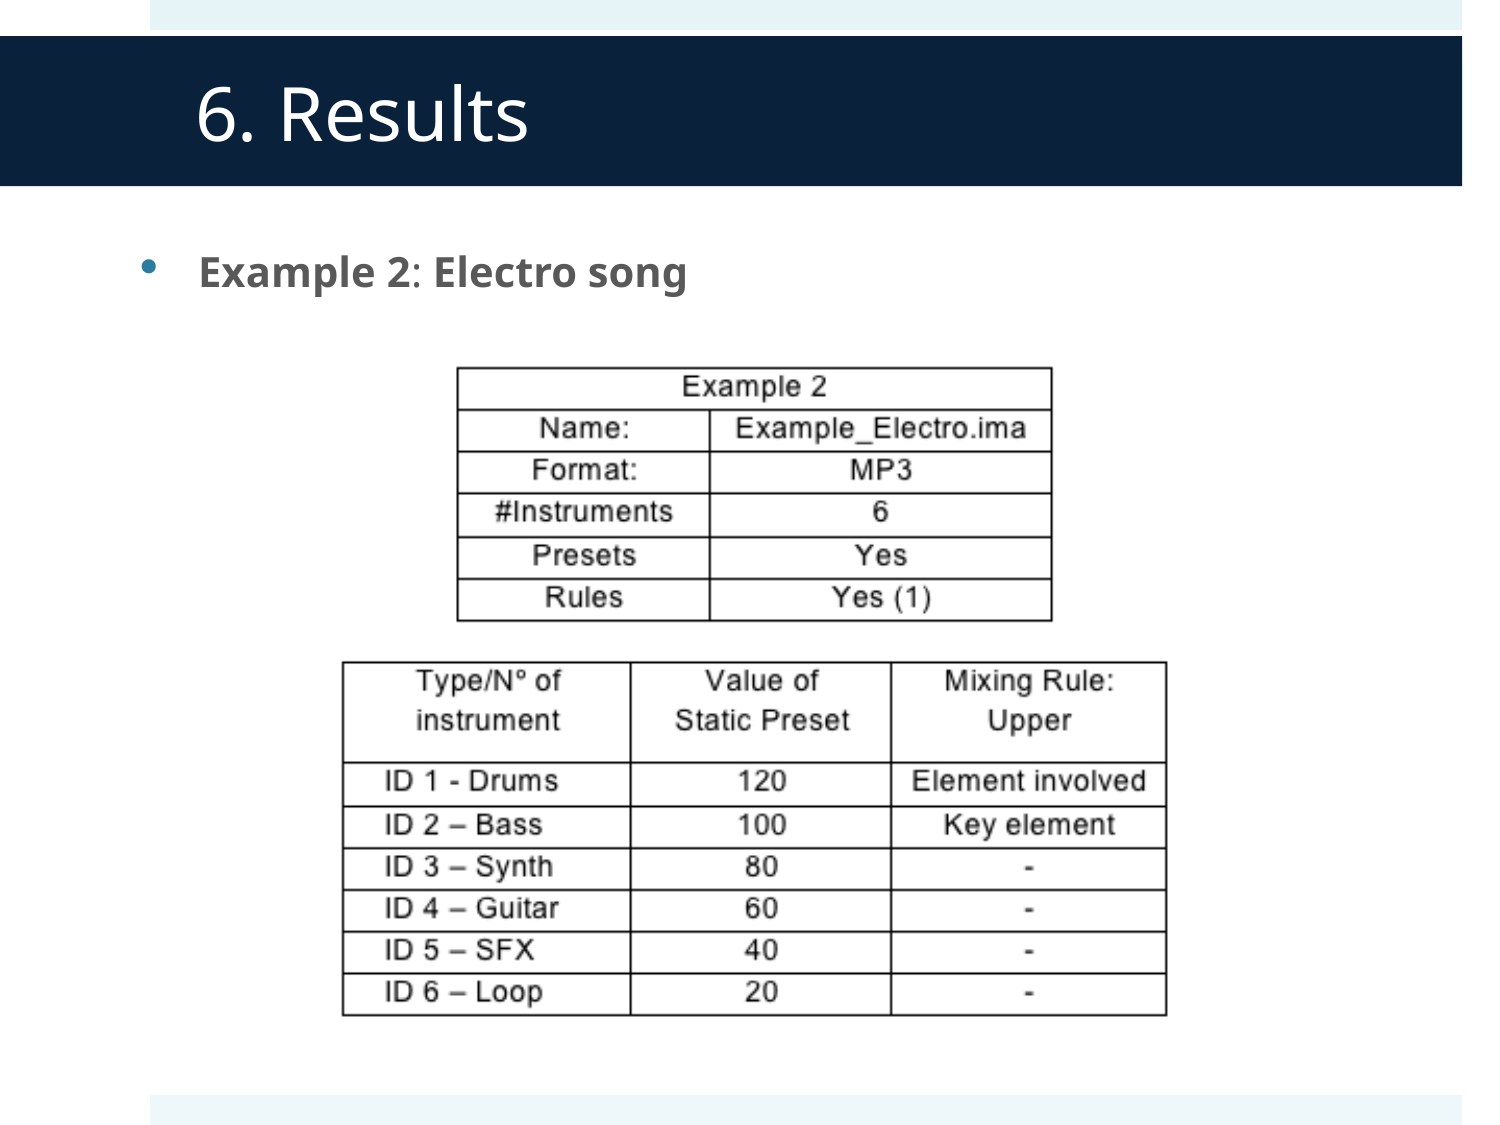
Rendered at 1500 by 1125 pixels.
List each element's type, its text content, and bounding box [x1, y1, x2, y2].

picture [329, 352, 1173, 1021]
title 6. Results [0, 36, 1463, 187]
list Example 2: Electro song [126, 238, 1407, 972]
